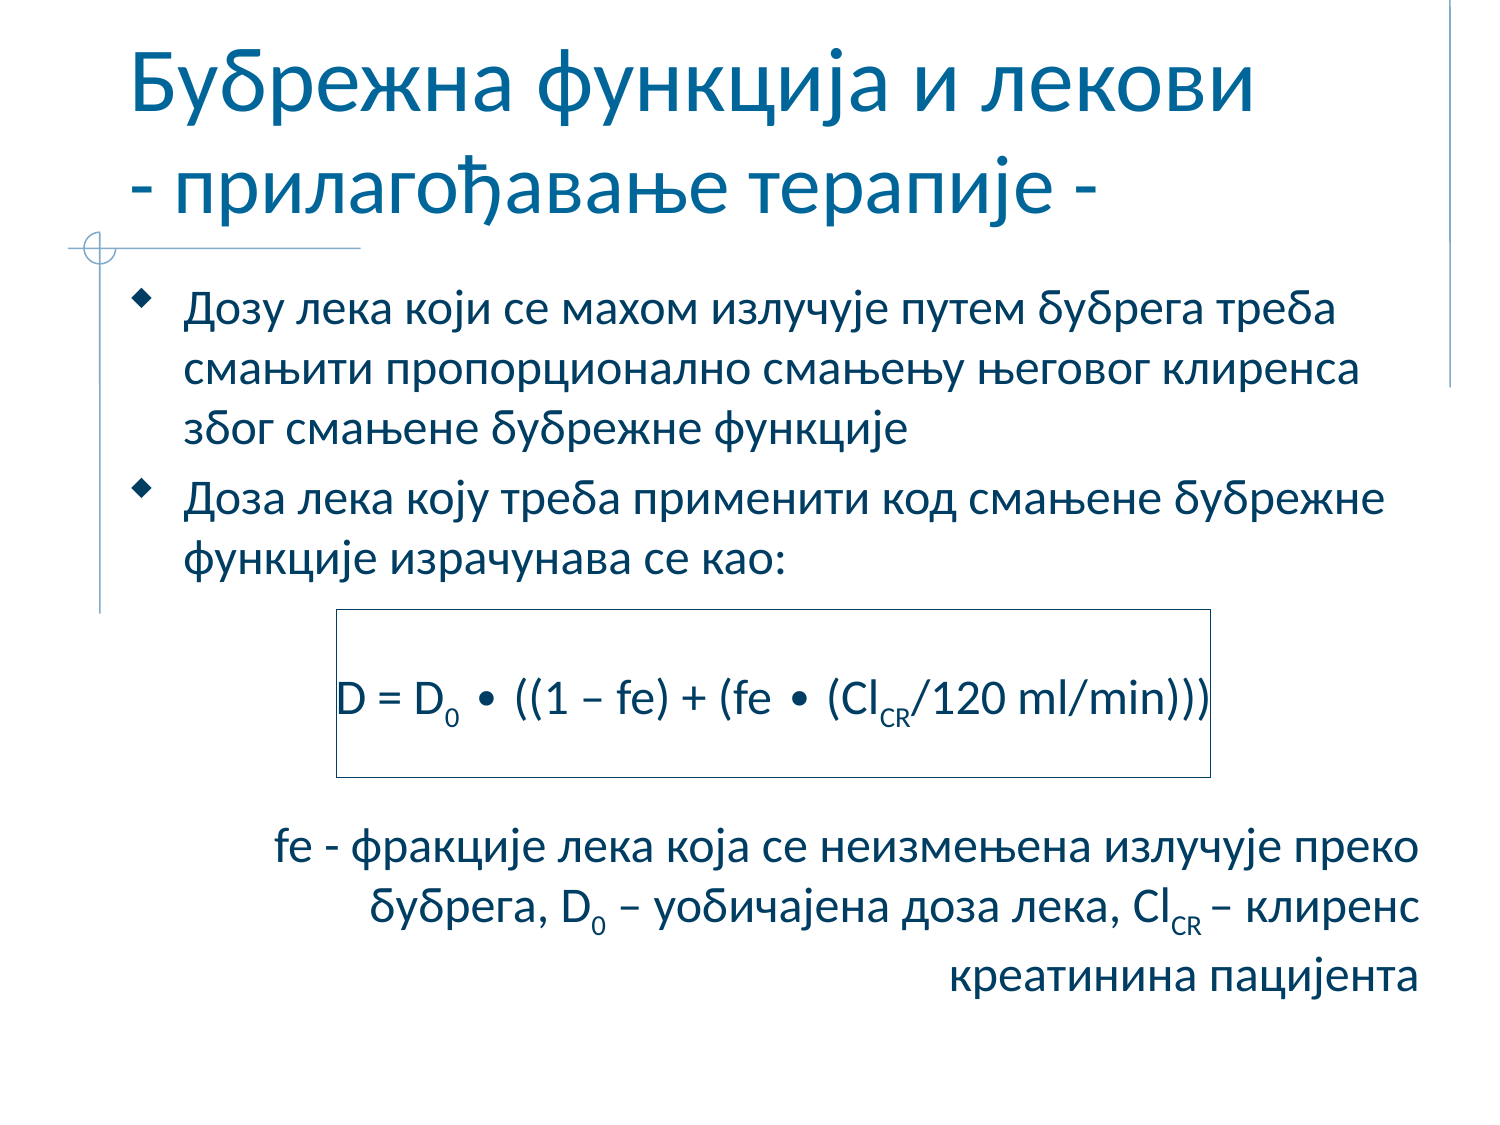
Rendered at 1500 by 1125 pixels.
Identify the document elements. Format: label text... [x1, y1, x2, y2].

text_box [336, 609, 1211, 778]
title Бубрежна функција и лекови - прилагођавање терапије - [113, 49, 1436, 238]
list Дозу лека који се махом излучује путем бубрега треба смањити пропорционално смањењу његовог клиренса због смањене бубрежне функције Доза лека коју треба применити код смањене бубрежне функције израчунава се као: D = D0 ∙ ((1 – fe) + (fe ∙ (ClCR/120 ml/min))) fe - фракције лека која се неизмењена излучује преко бубрега, D0 – уобичајена доза лека, ClCR – клиренс креатинина пацијента [111, 266, 1436, 1024]
